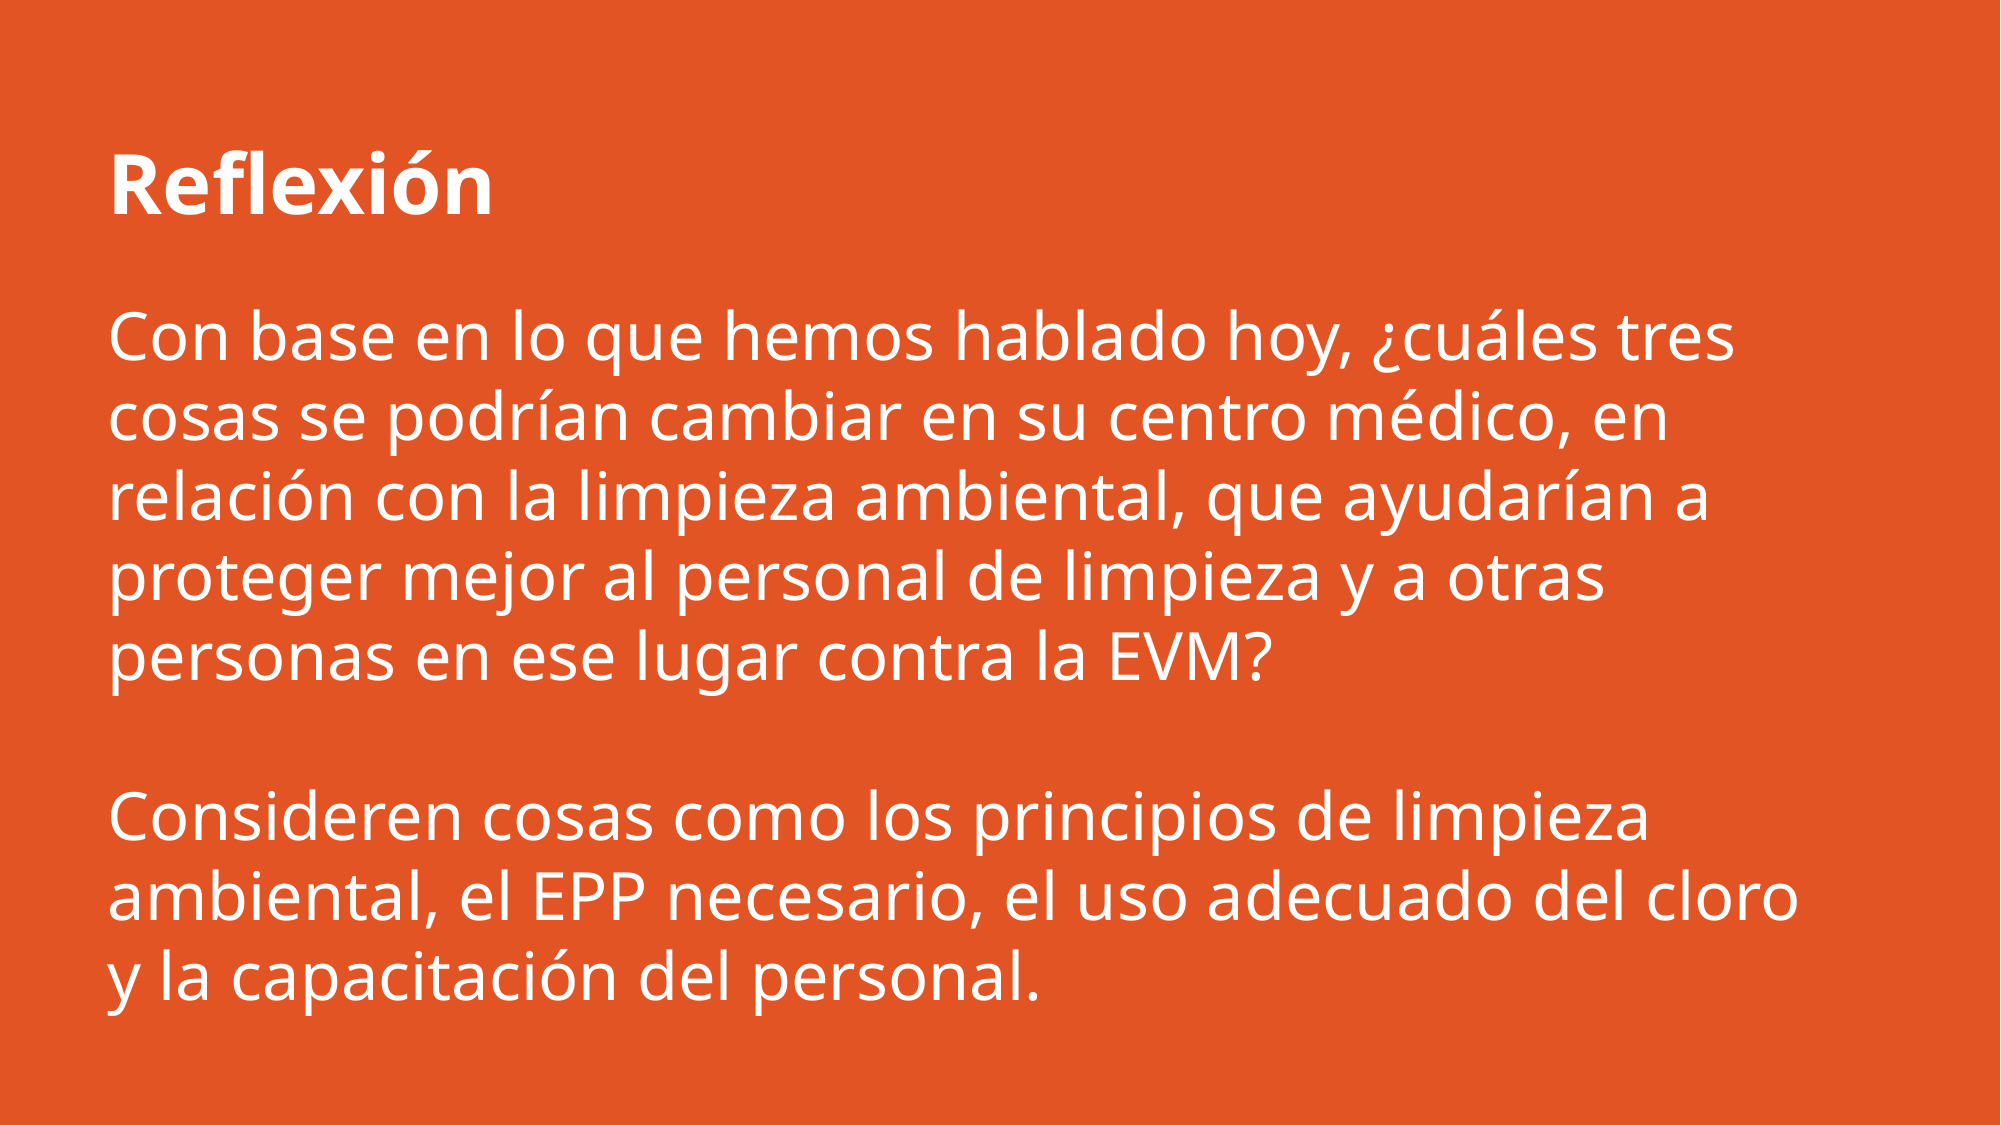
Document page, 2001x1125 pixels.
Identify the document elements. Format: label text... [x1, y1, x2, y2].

text_box Con base en lo que hemos hablado hoy, ¿cuáles tres cosas se podrían cambiar en su centro médico, en relación con la limpieza ambiental, que ayudarían a proteger mejor al personal de limpieza y a otras personas en ese lugar contra la EVM? Consideren cosas como los principios de limpieza ambiental, el EPP necesario, el uso adecuado del cloro y la capacitación del personal. [92, 286, 1870, 1022]
title Reflexión [92, 47, 1908, 239]
